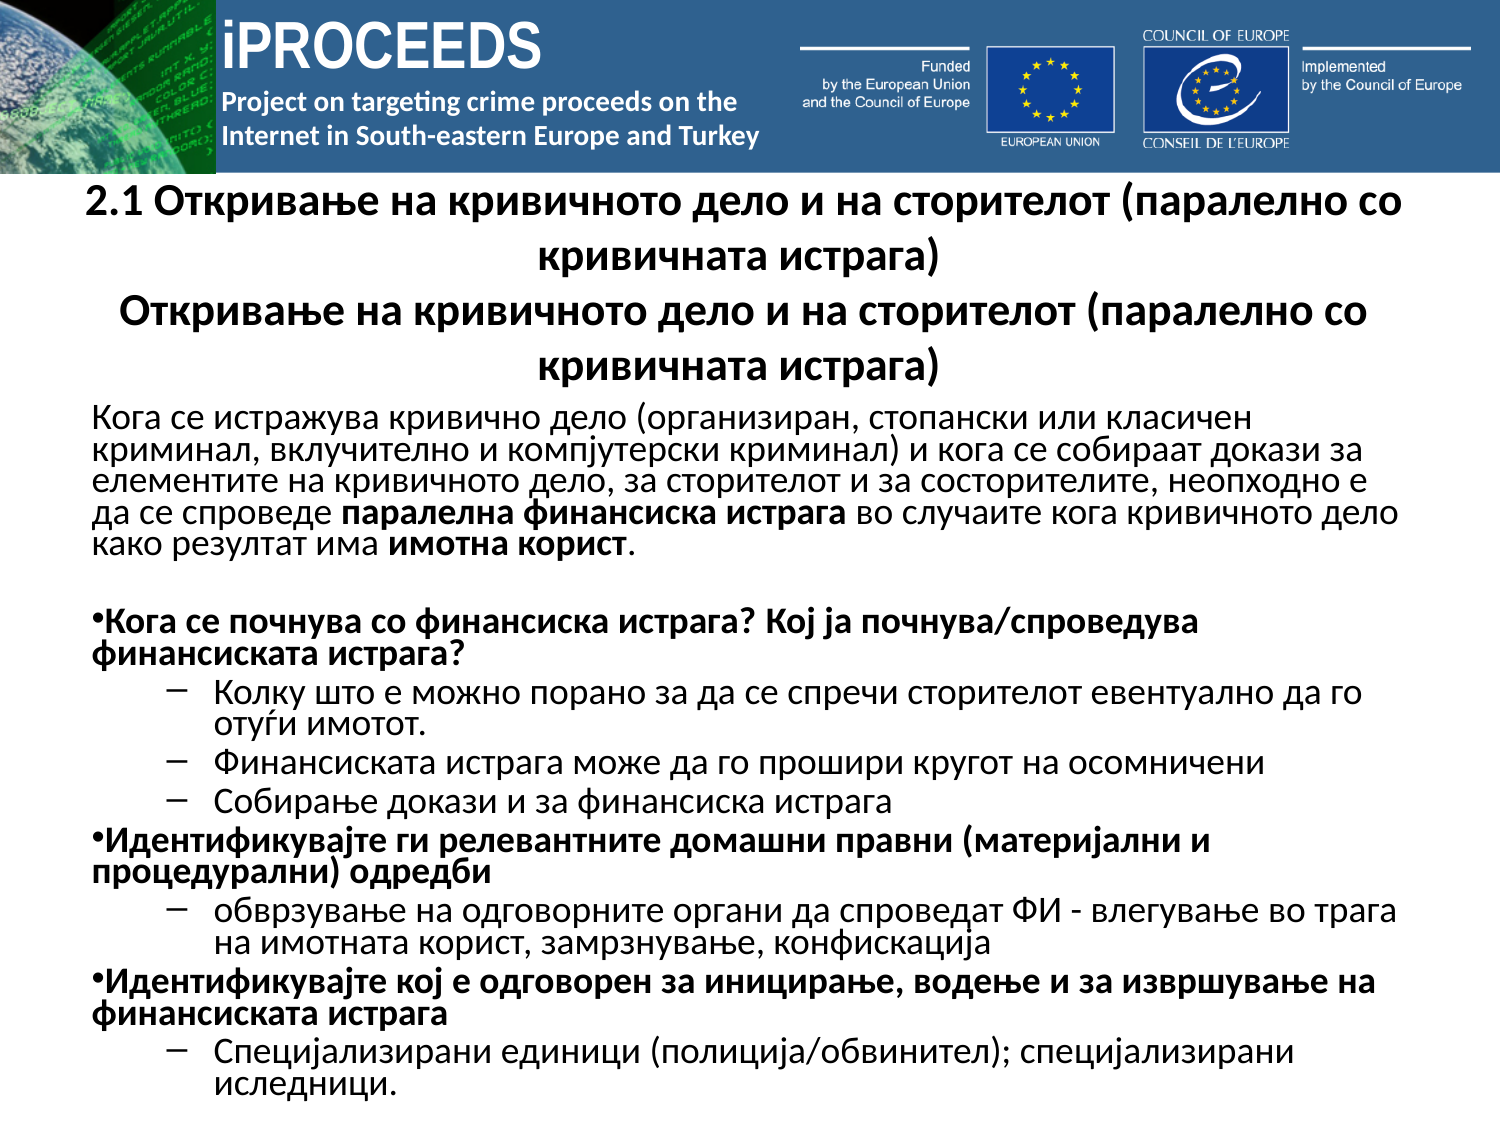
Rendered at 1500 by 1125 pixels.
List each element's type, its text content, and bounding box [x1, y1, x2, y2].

list Кога се истражува кривично дело (организиран, стопански или класичен криминал, вклучително и компјутерски криминал) и кога се собираат докази за елементите на кривичното дело, за сторителот и за состорителите, неопходно е да се спроведе паралелна финансиска истрага во случаите кога кривичното дело како резултат има имотна корист. Кога се почнува со финансиска истрага? Кој ја почнува/спроведува финансиската истрага? Колку што е можно порано за да се спречи сторителот евентуално да го отуѓи имотот. Финансиската истрага може да го прошири кругот на осомничени Собирање докази и за финансиска истрага Идентификувајте ги релевантните домашни правни (материјални и процедурални) одредби обврзување на одговорните органи да спроведат ФИ - влегување во трага на имотната корист, замрзнување, конфискација Идентификувајте кој е одговорен за иницирање, водење и за извршување на финансиската истрага Специјализирани единици (полиција/обвинител); специјализирани иследници. [76, 397, 1427, 1083]
picture [0, 0, 216, 174]
picture [800, 30, 1471, 148]
title 2.1 Откривање на кривичното дело и на сторителот (паралелно со кривичната истрага) Откривање на кривичното дело и на сторителот (паралелно со кривичната истрага) [29, 199, 1459, 361]
